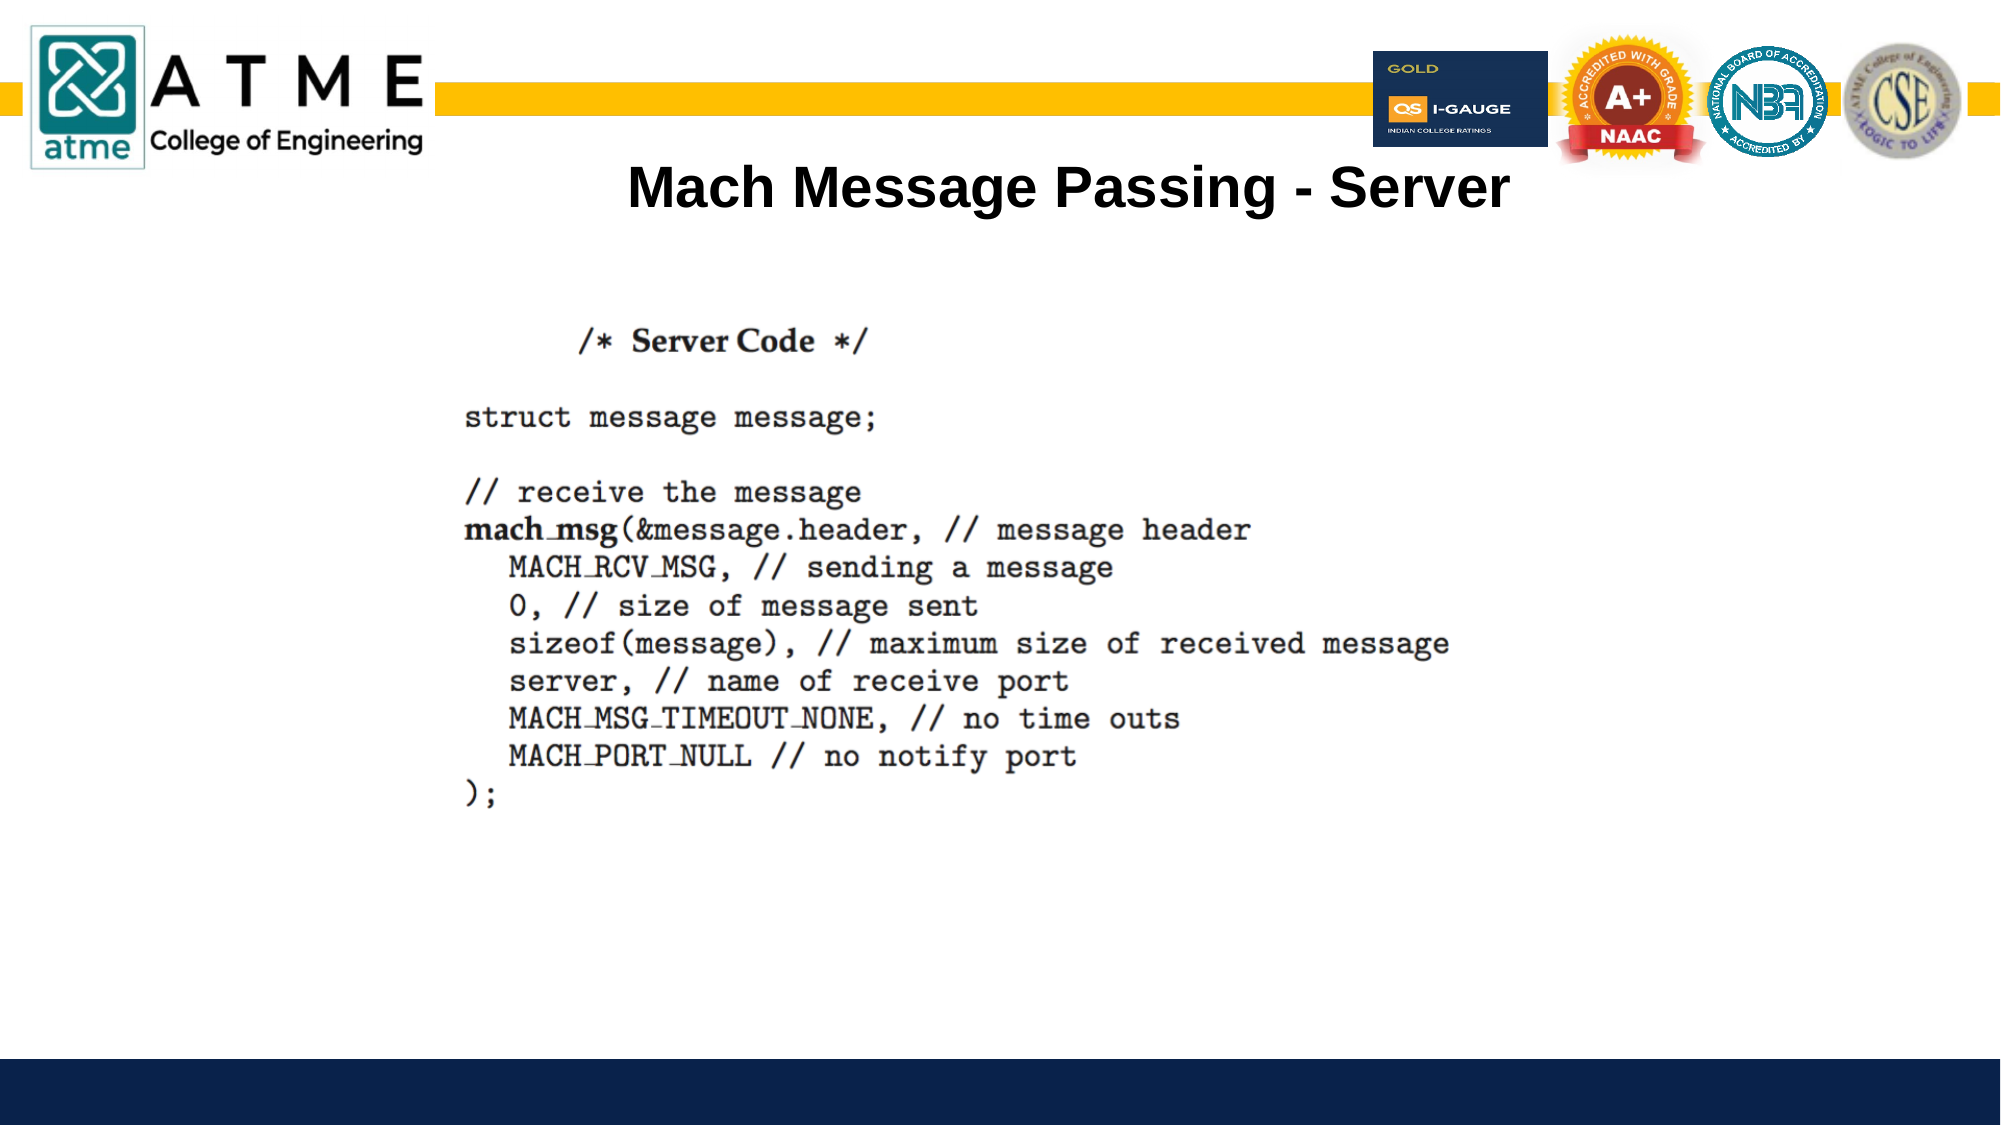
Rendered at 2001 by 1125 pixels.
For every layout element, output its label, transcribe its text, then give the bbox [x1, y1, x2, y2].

picture [0, 1059, 2001, 1125]
picture [22, 15, 435, 178]
picture [425, 303, 1575, 834]
text_box Mach Message Passing - Server [612, 141, 1528, 227]
picture [1373, 20, 1828, 180]
picture [1840, 26, 1968, 176]
